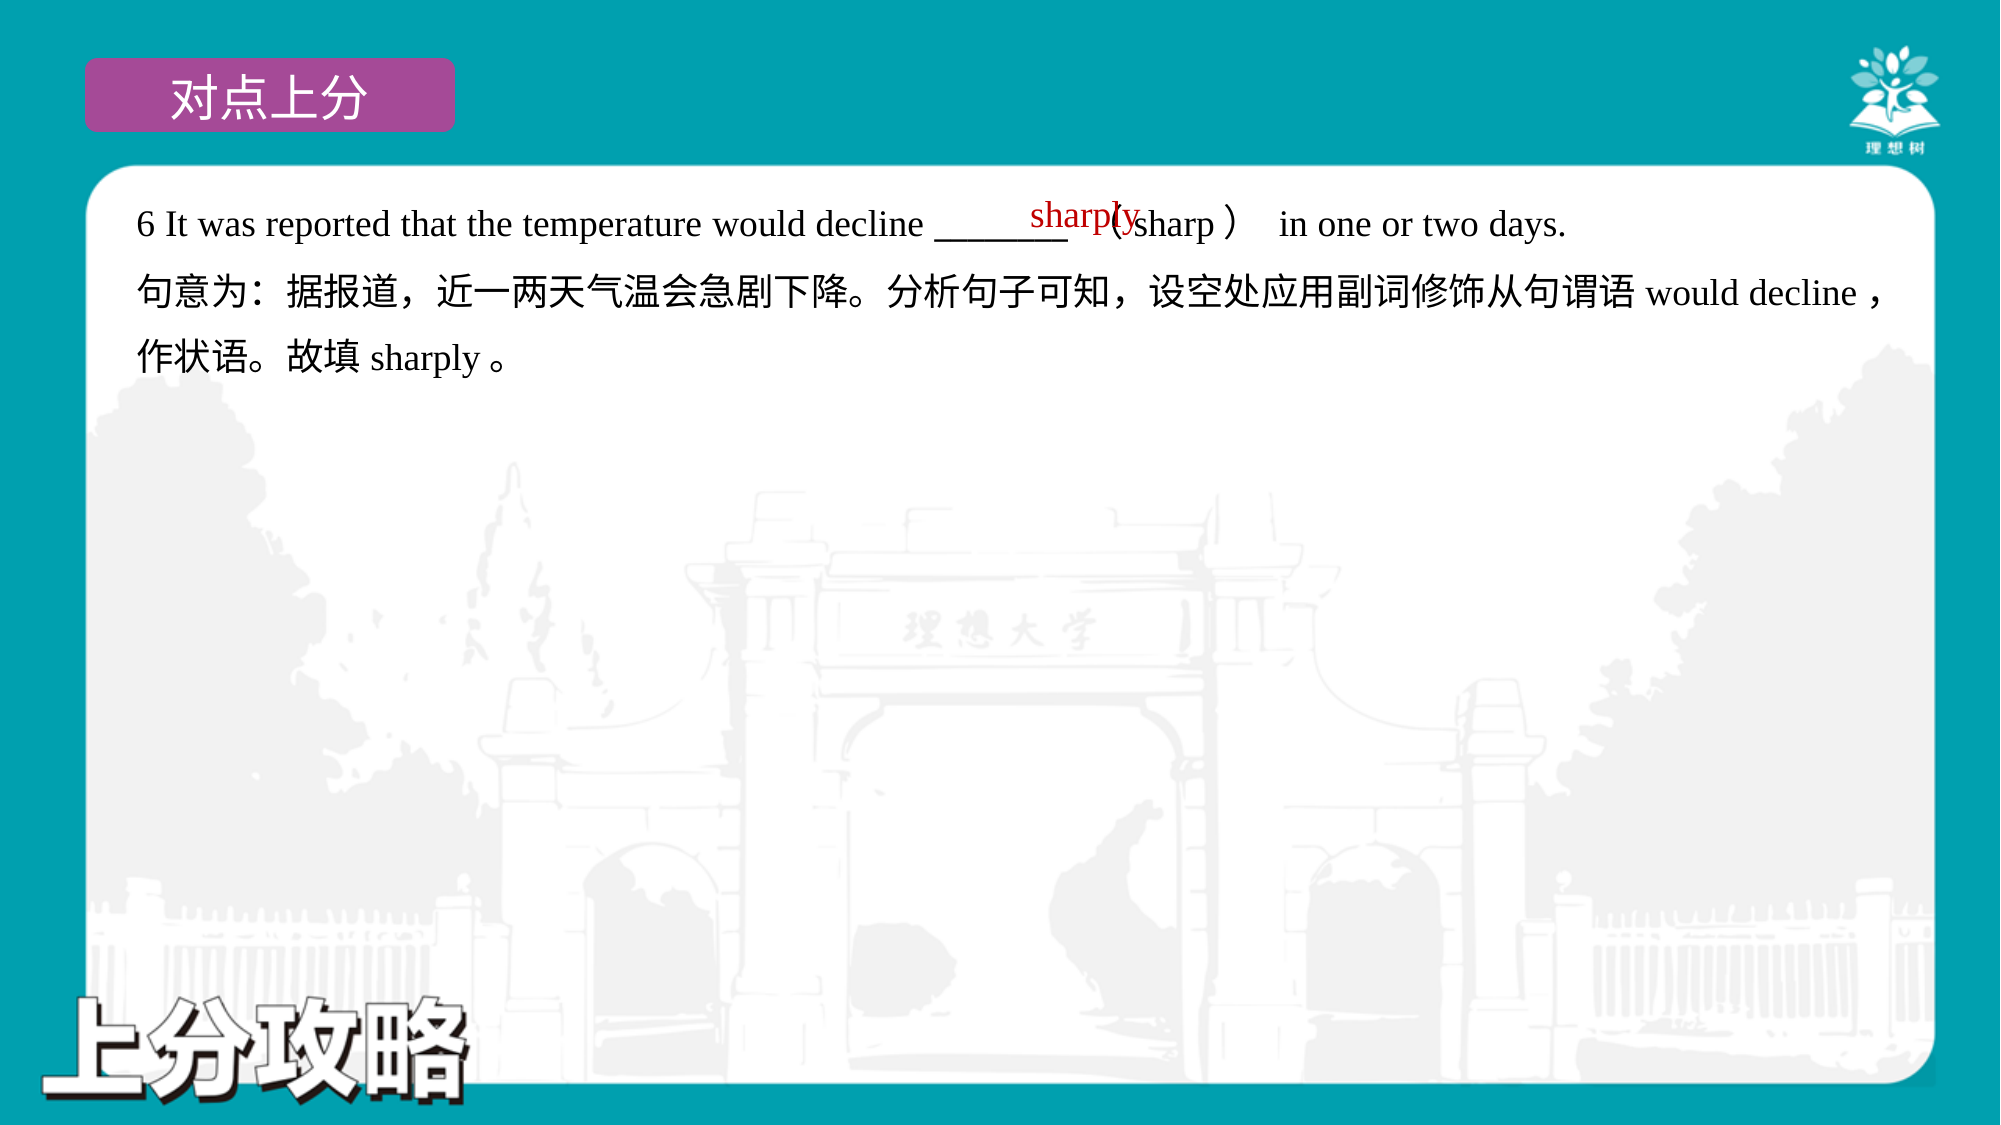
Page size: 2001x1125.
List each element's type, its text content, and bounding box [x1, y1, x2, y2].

picture [0, 0, 2000, 1125]
text_box sharply [1016, 168, 1155, 228]
text_box 句意为：据报道，近一两天气温会急剧下降。分析句子可知，设空处应用副词修饰从句谓语would decline， 作状语。故填sharply。 [136, 244, 1865, 372]
text_box 6 It was reported that the temperature would decline ________ （sharp） in one or two days. [136, 176, 1865, 237]
